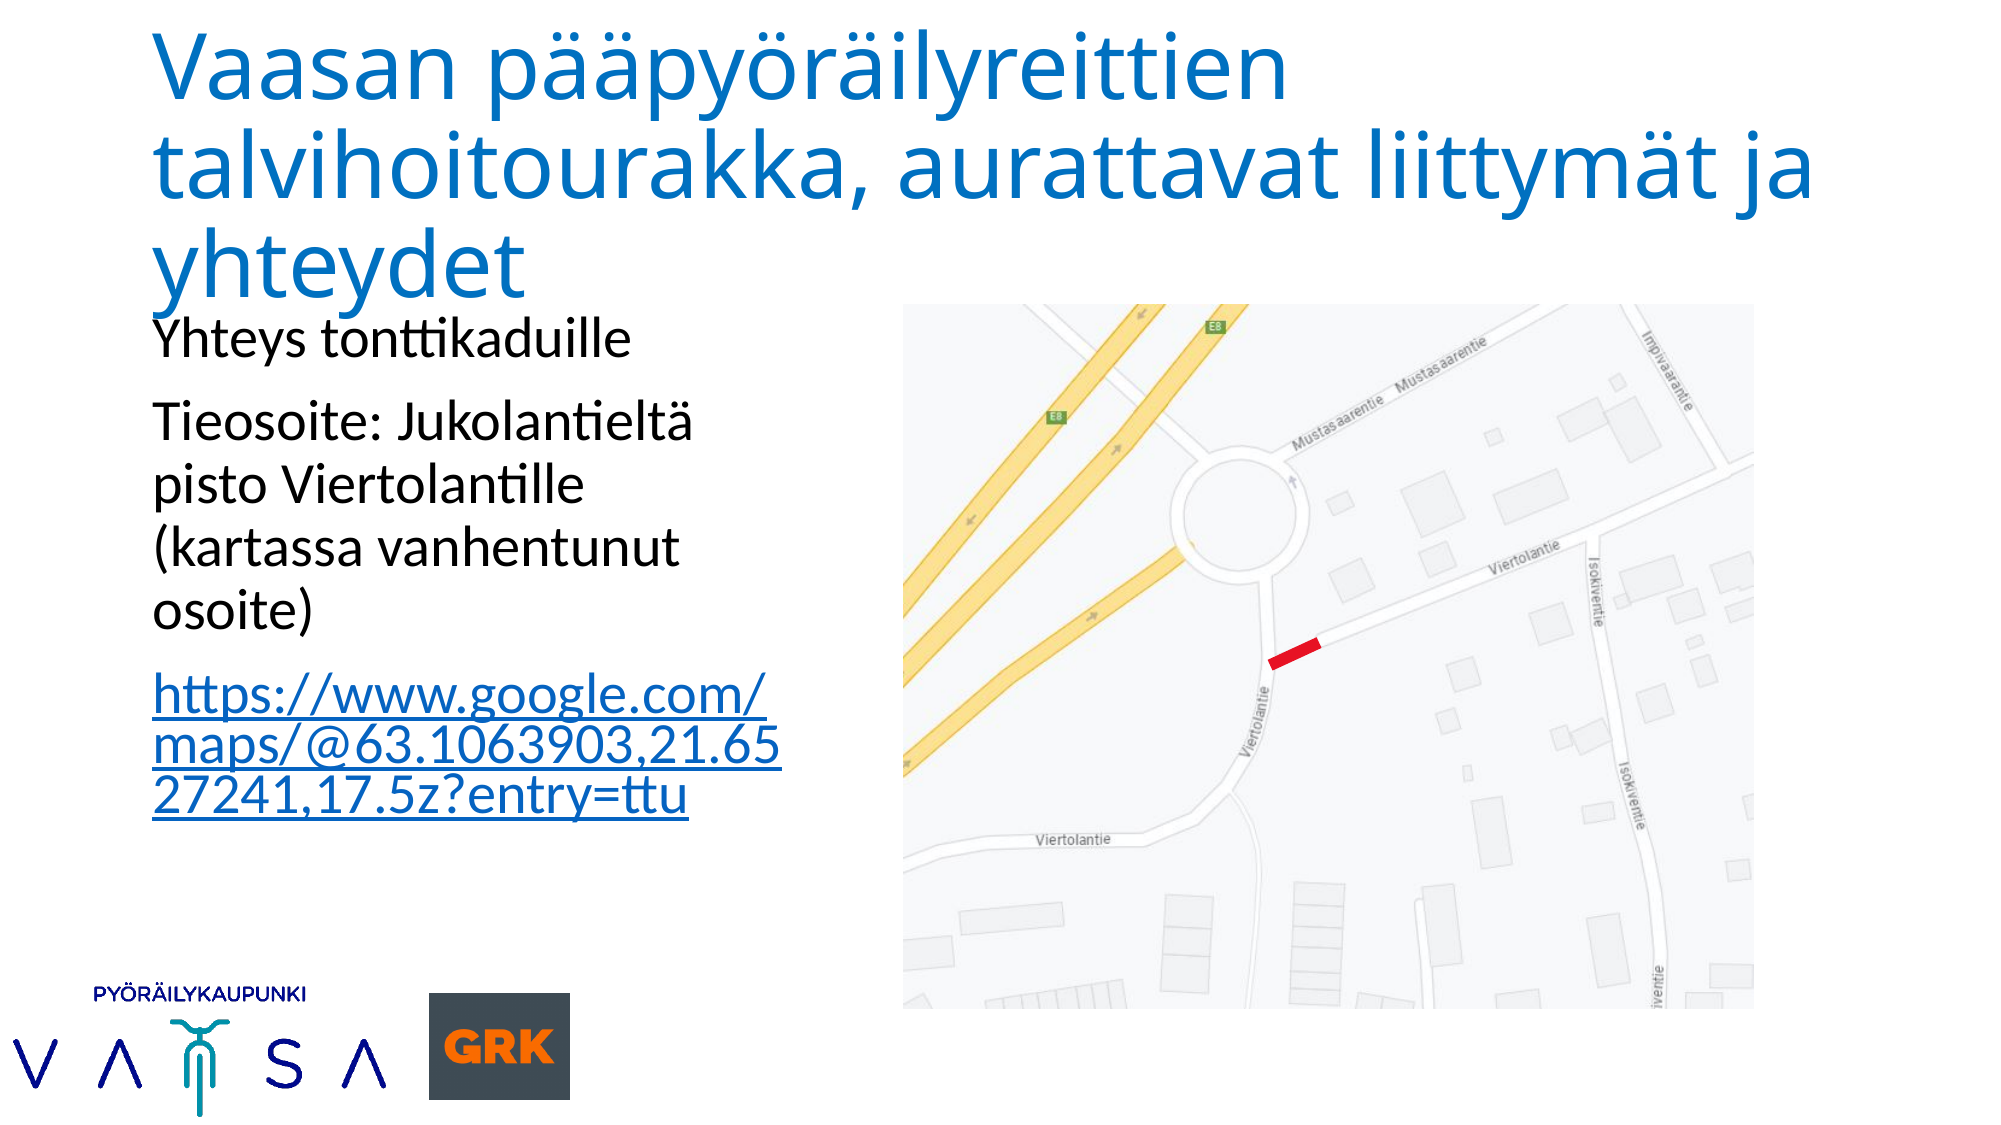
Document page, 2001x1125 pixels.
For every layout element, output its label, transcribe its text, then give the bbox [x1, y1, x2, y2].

list Yhteys tonttikaduille Tieosoite: Jukolantieltä pisto Viertolantille (kartassa vanhentunut osoite) https://www.google.com/maps/@63.1063903,21.6527241,17.5z?entry=ttu [137, 299, 800, 1014]
picture [429, 993, 570, 1100]
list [903, 304, 1754, 1009]
title Vaasan pääpyöräilyreittien talvihoitourakka, aurattavat liittymät ja yhteydet [137, 59, 1863, 278]
picture [13, 982, 386, 1117]
